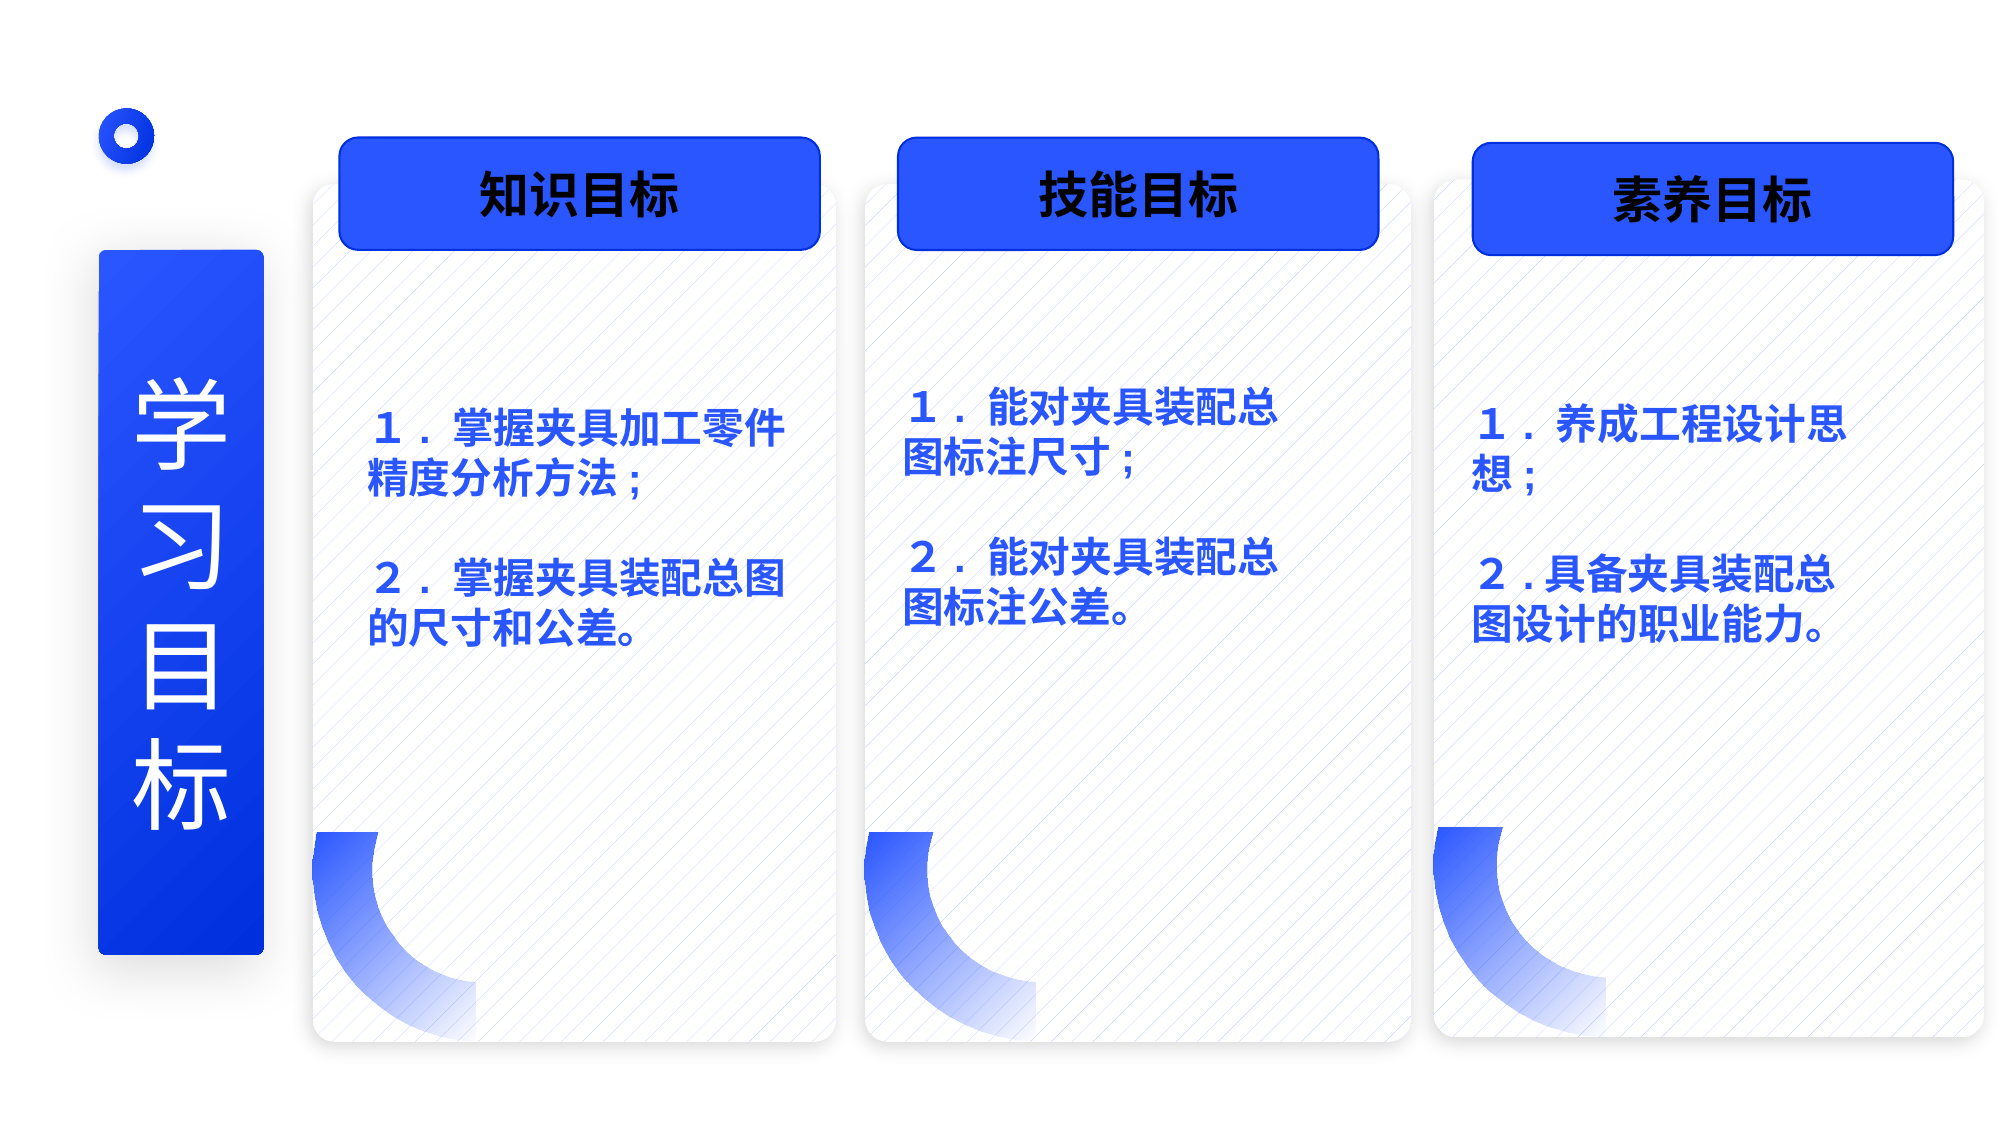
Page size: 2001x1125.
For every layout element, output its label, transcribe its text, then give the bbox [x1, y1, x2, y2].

text_box 技能目标 [896, 136, 1380, 183]
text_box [312, 183, 836, 1043]
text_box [1433, 179, 1984, 1038]
text_box 素养目标 [1471, 141, 1955, 179]
text_box 学 习 目 标 [97, 248, 265, 956]
text_box [97, 107, 156, 165]
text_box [865, 183, 1412, 1043]
text_box 知识目标 [338, 136, 821, 183]
